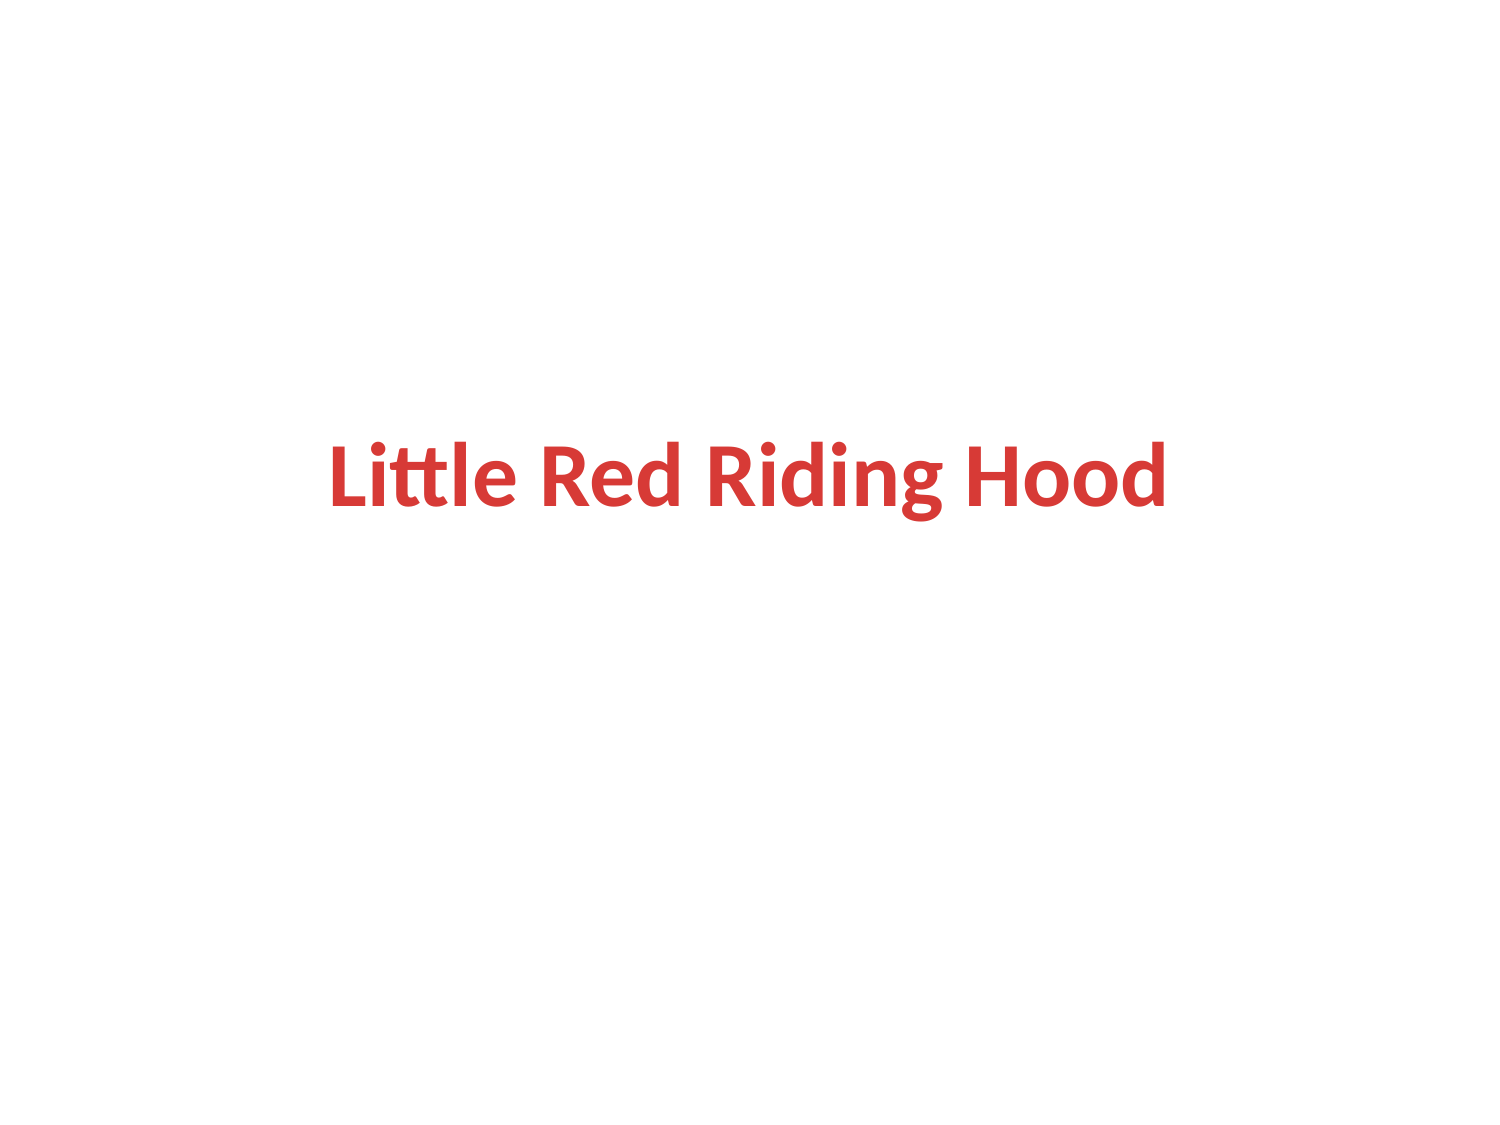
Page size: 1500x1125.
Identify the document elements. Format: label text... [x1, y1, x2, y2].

title Little Red Riding Hood [112, 349, 1388, 591]
